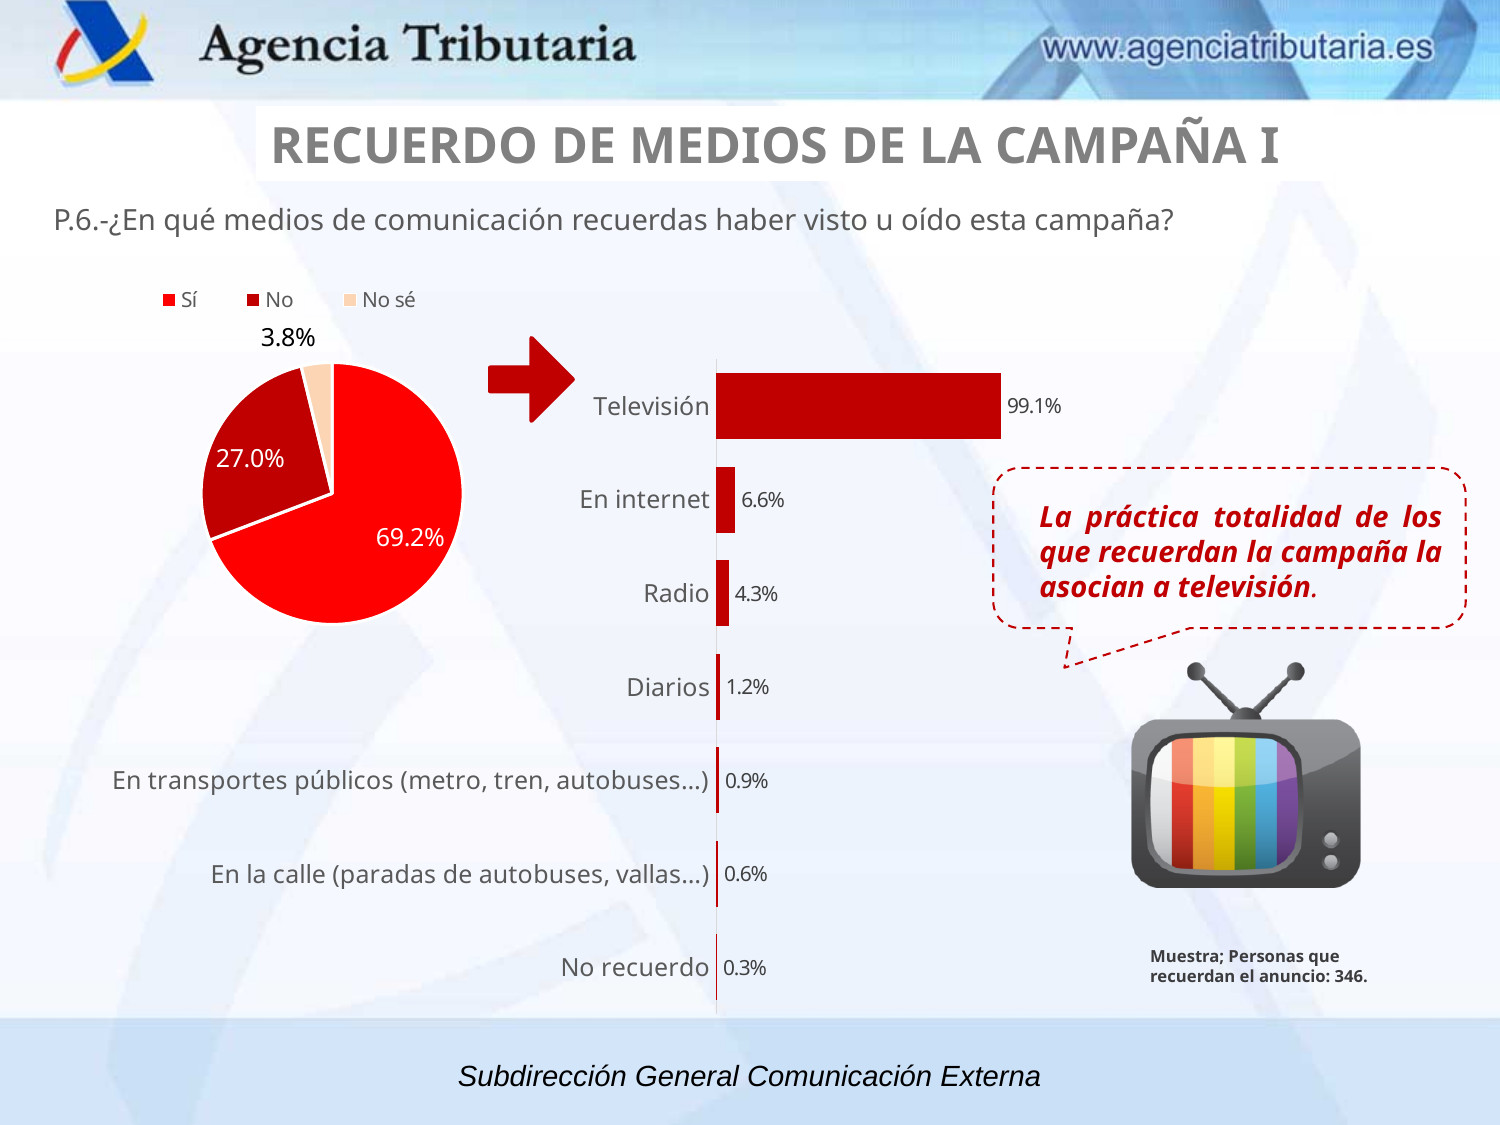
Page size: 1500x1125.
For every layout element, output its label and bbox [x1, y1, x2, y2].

chart [0, 261, 1083, 1036]
picture [0, 0, 1500, 1125]
